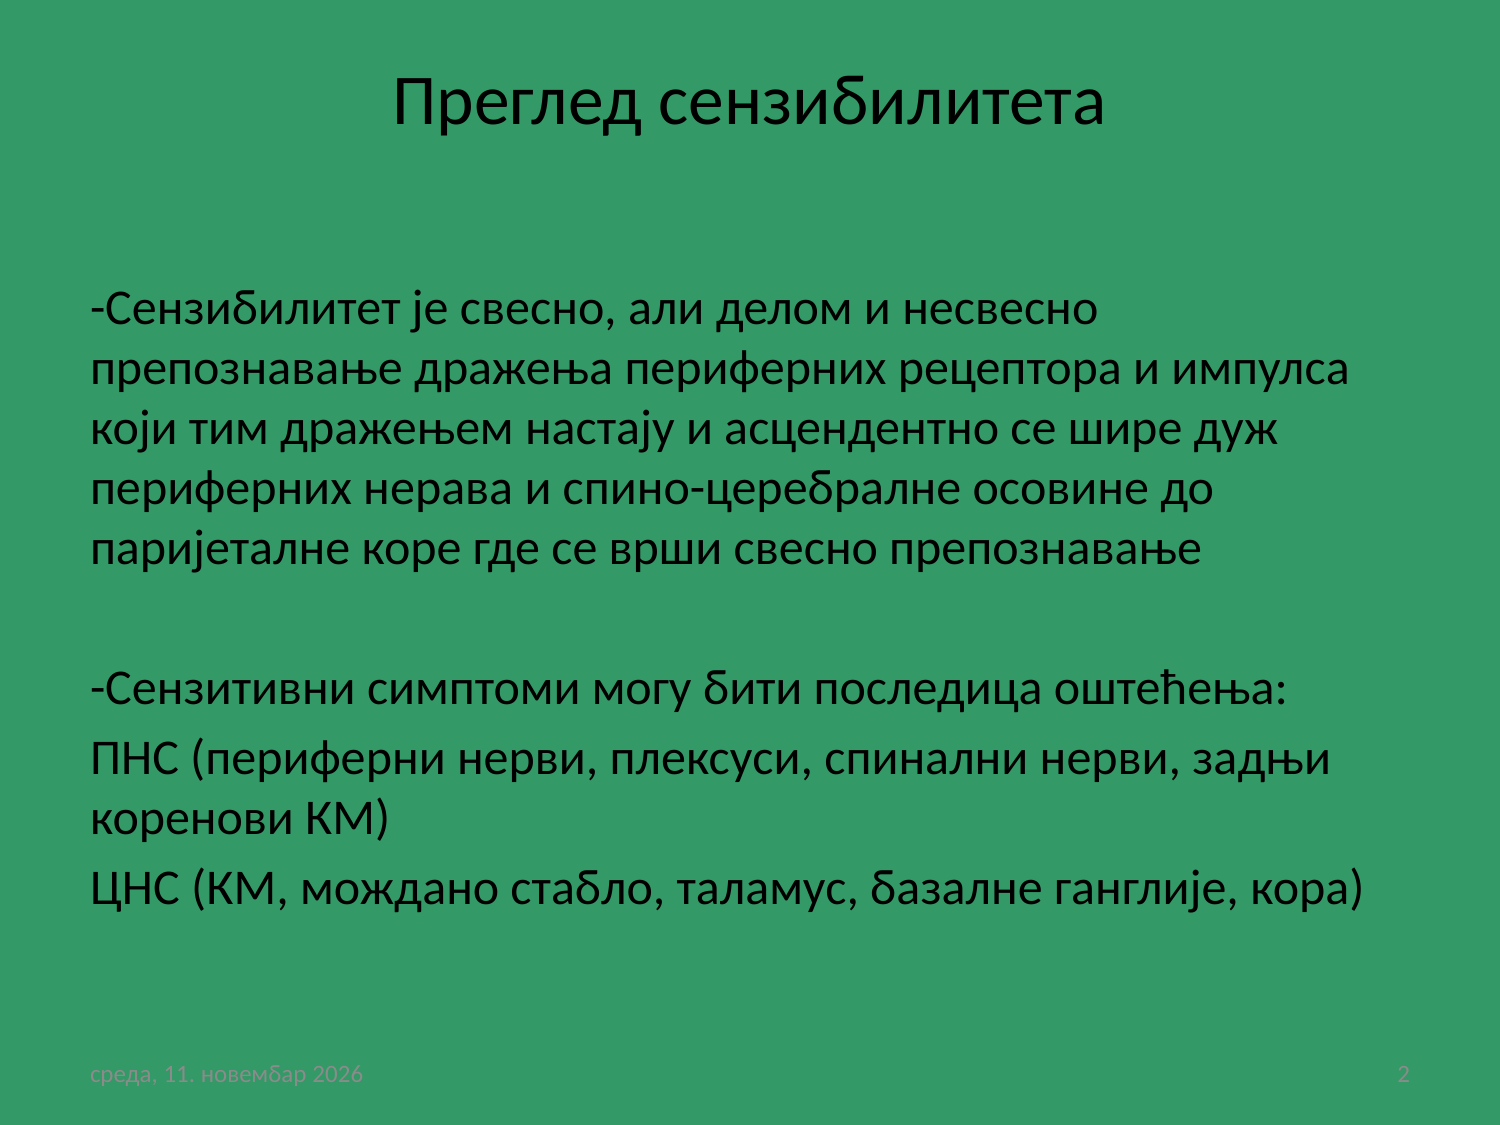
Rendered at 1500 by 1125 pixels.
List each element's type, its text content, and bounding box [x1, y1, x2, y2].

slide_number субота, 30. јануар 2021 [75, 1042, 425, 1103]
title Преглед сензибилитета [75, 45, 1425, 233]
slide_number 2 [1074, 1042, 1425, 1103]
list -Сензибилитет је свесно, али делом и несвесно препознавање дражења периферних рецептора и импулса који тим дражењем настају и асцендентно се шире дуж периферних нерава и спино-церебралне осовине до паријеталне коре где се врши свесно препознавање -Сензитивни симптоми могу бити последица оштећења: ПНС (периферни нерви, плексуси, спинални нерви, задњи коренови КМ) ЦНС (КМ, мождано стабло, таламус, базалне ганглије, кора) [75, 267, 1425, 1005]
